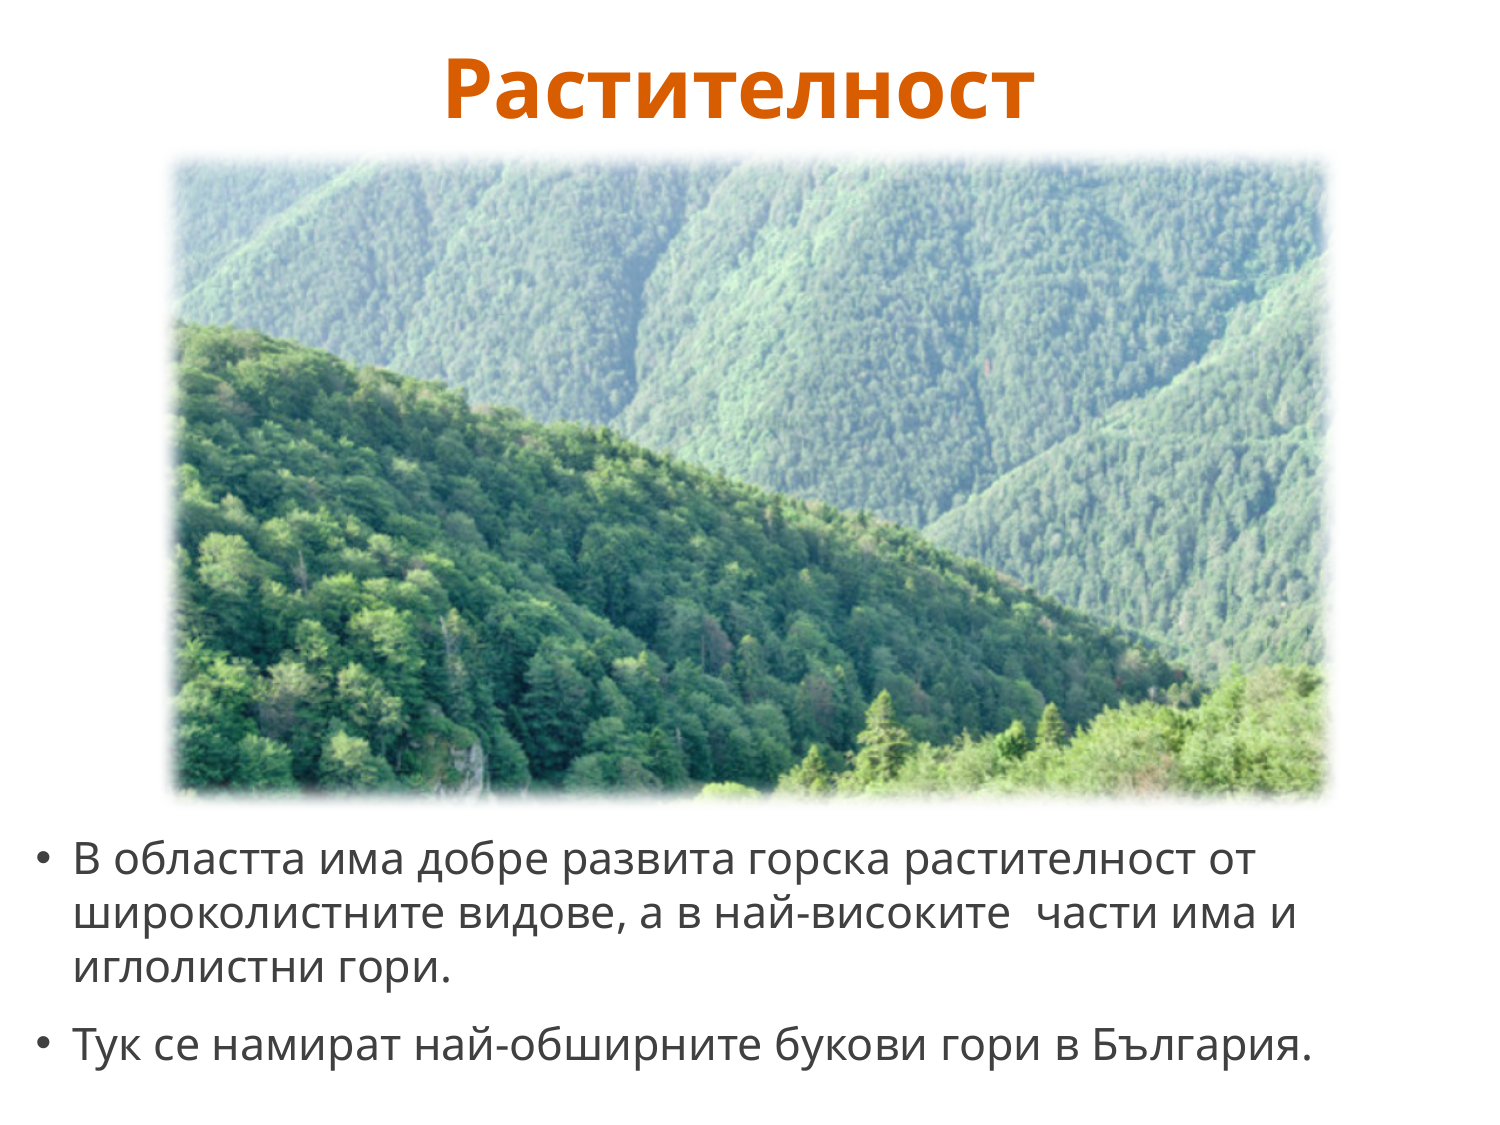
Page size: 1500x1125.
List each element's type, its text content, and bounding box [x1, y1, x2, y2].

title Растителност [0, 21, 1500, 161]
list В областта има добре развита горска растителност от широколистните видове, а в най-високите части има и иглолистни гори. Тук се намират най-обширните букови гори в България. [20, 822, 1480, 1079]
picture [159, 145, 1341, 811]
